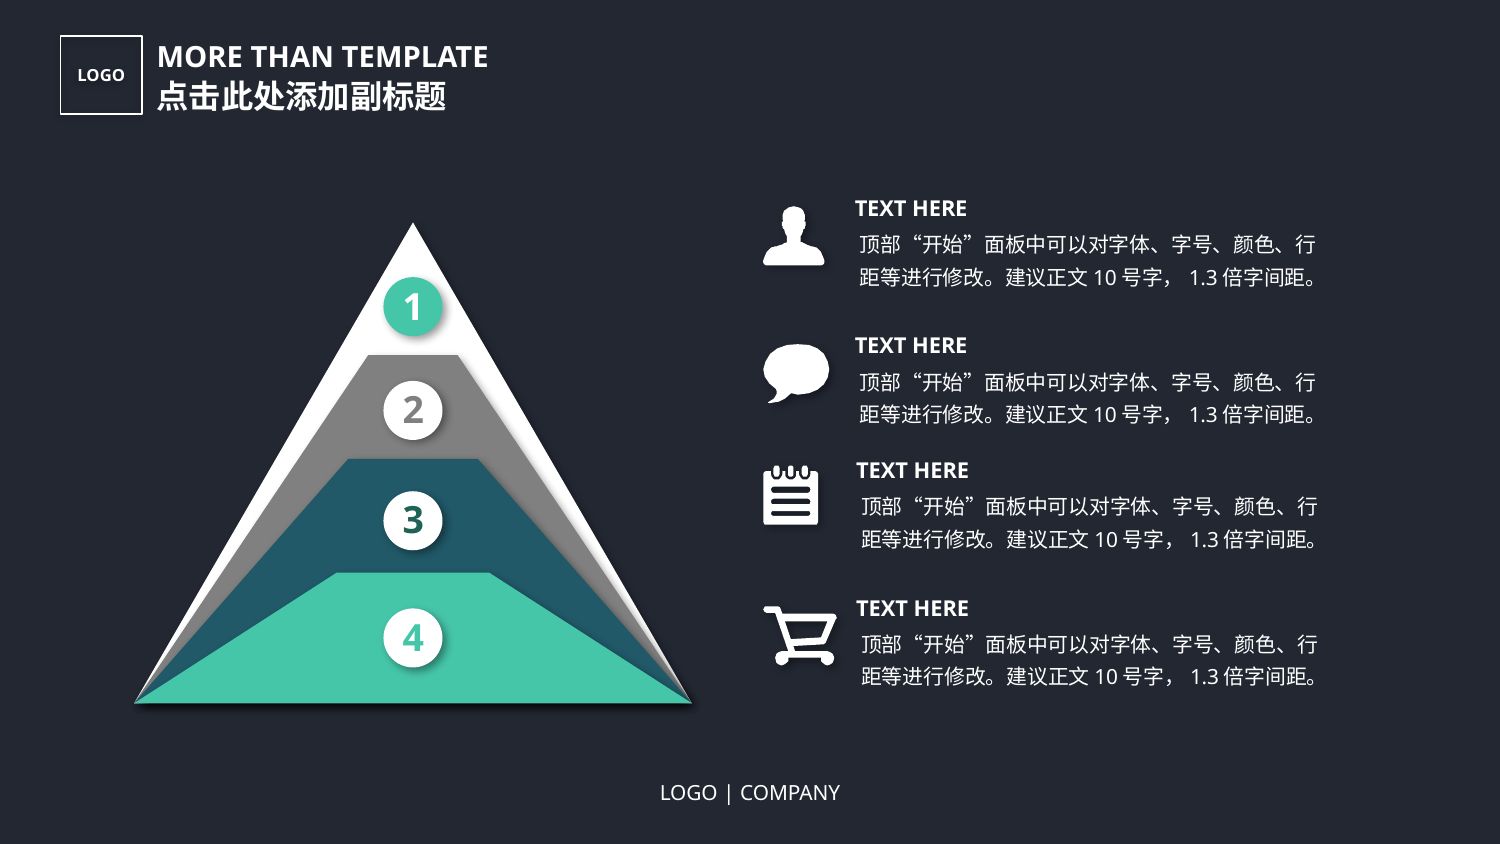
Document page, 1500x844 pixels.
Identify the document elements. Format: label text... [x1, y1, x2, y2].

text_box [398, 666, 428, 670]
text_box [844, 186, 1333, 297]
text_box [381, 619, 387, 656]
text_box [846, 448, 1334, 559]
text_box [439, 620, 445, 656]
text_box [763, 606, 837, 666]
text_box [135, 353, 666, 697]
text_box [844, 324, 1333, 435]
text_box 2 [387, 378, 439, 439]
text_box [846, 586, 1334, 697]
text_box 1 [387, 275, 439, 336]
text_box LOGO | COMPANY [588, 777, 912, 812]
text_box [439, 502, 445, 539]
text_box 4 [387, 606, 439, 666]
text_box LOGO [60, 35, 143, 115]
text_box [381, 288, 387, 325]
text_box [398, 549, 428, 553]
text_box [399, 439, 427, 443]
text_box [763, 344, 830, 404]
text_box [132, 570, 694, 706]
text_box [381, 392, 387, 429]
text_box [763, 206, 825, 266]
text_box [134, 456, 684, 700]
text_box MORE THAN TEMPLATE 点击此处添加副标题 [141, 27, 514, 123]
text_box [439, 288, 445, 325]
text_box 3 [387, 489, 439, 549]
text_box [763, 465, 819, 525]
text_box [439, 392, 445, 429]
text_box [381, 502, 387, 539]
text_box [139, 220, 641, 689]
